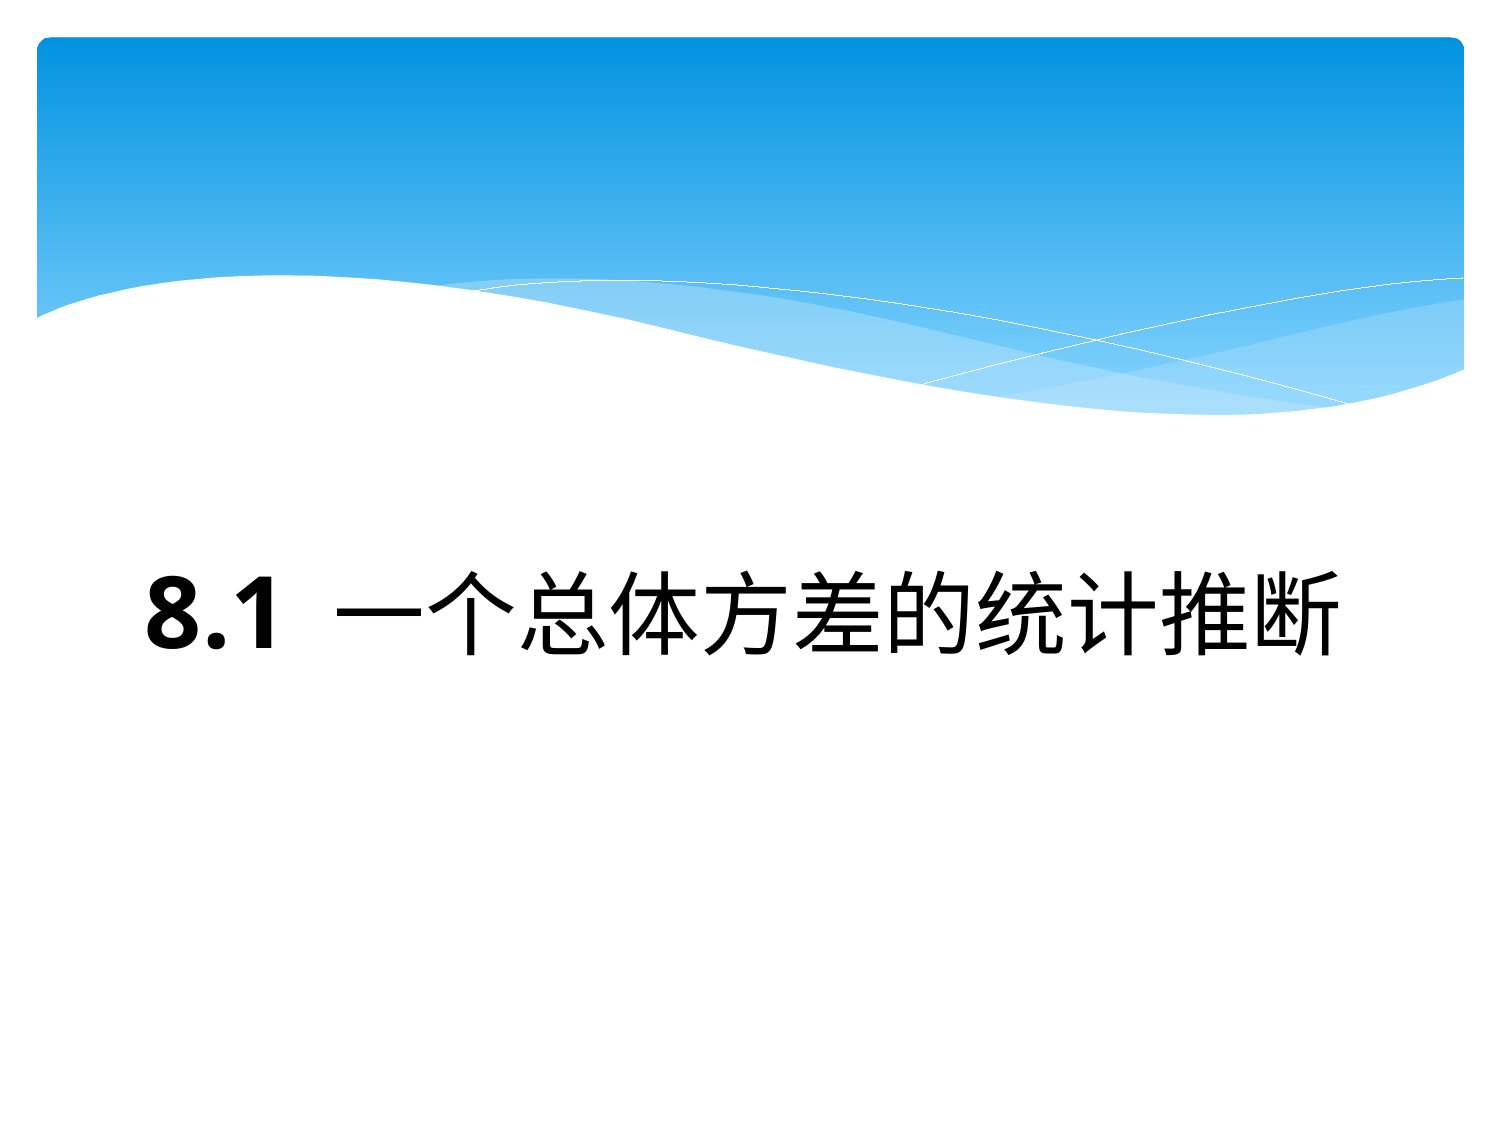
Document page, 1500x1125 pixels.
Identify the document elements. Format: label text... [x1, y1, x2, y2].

list 8.1 一个总体方差的统计推断 [100, 326, 1388, 893]
